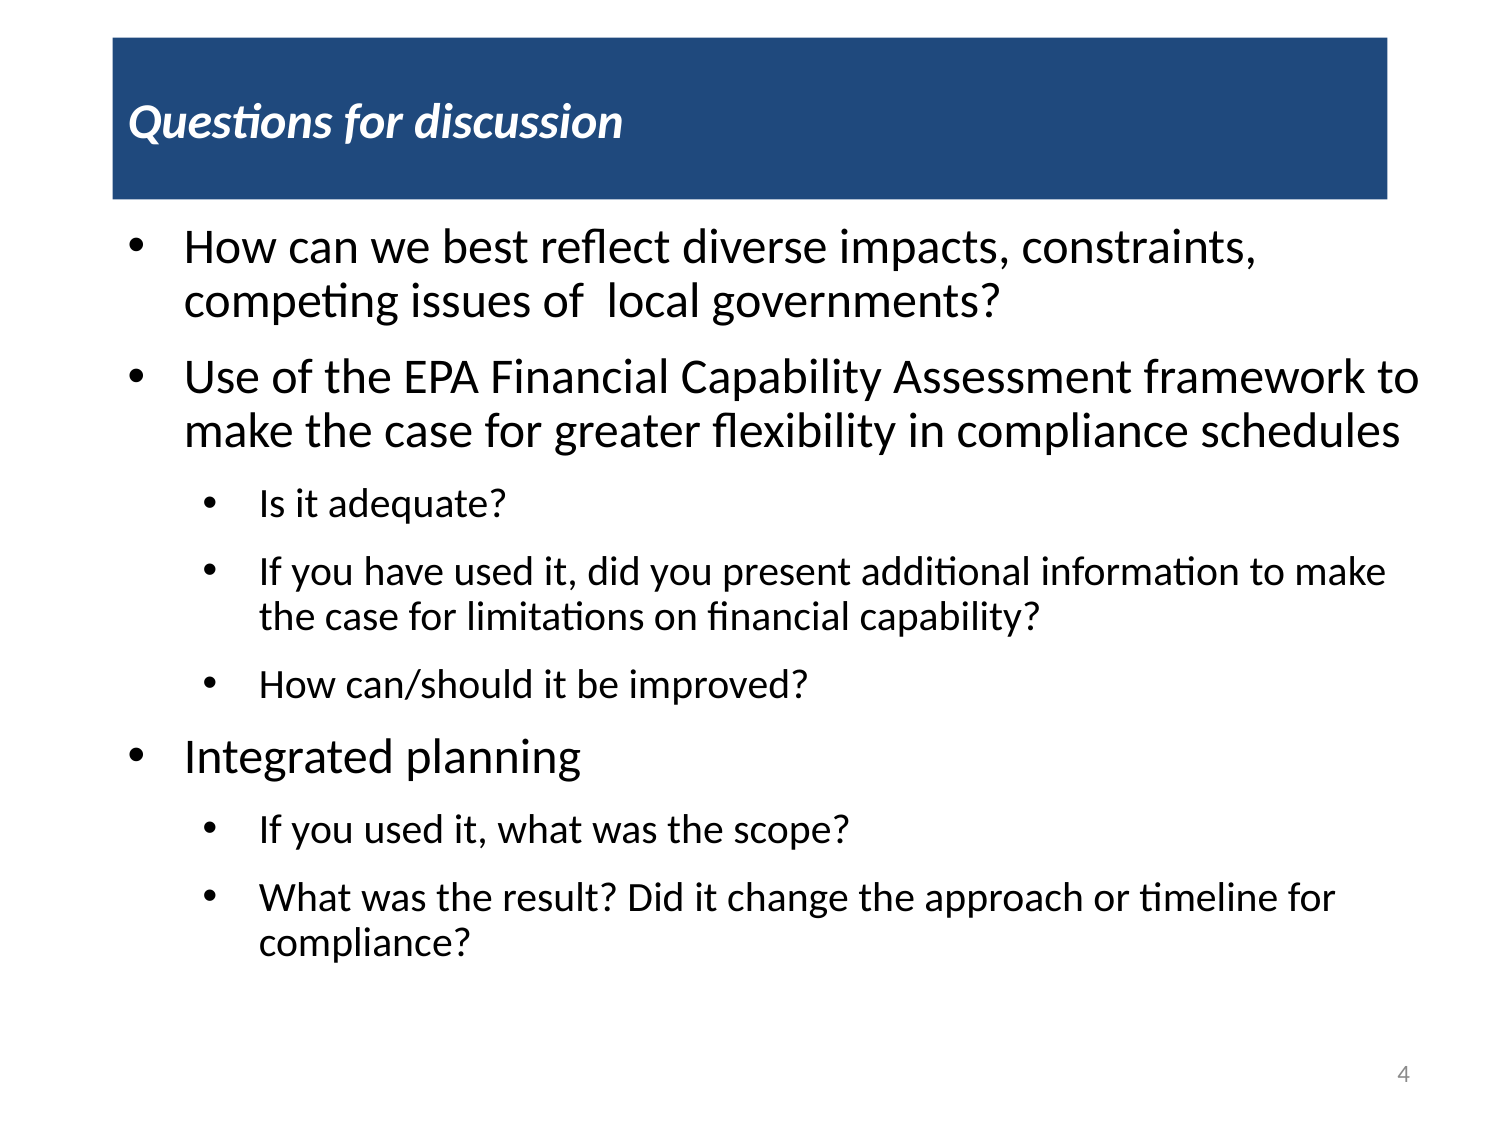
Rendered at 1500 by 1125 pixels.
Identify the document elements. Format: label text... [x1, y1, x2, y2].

slide_number 4 [1074, 1042, 1425, 1103]
title Questions for discussion [112, 37, 1388, 200]
subtitle How can we best reflect diverse impacts, constraints, competing issues of local governments? Use of the EPA Financial Capability Assessment framework to make the case for greater flexibility in compliance schedules Is it adequate? If you have used it, did you present additional information to make the case for limitations on financial capability? How can/should it be improved? Integrated planning If you used it, what was the scope? What was the result? Did it change the approach or timeline for compliance? [112, 212, 1450, 975]
